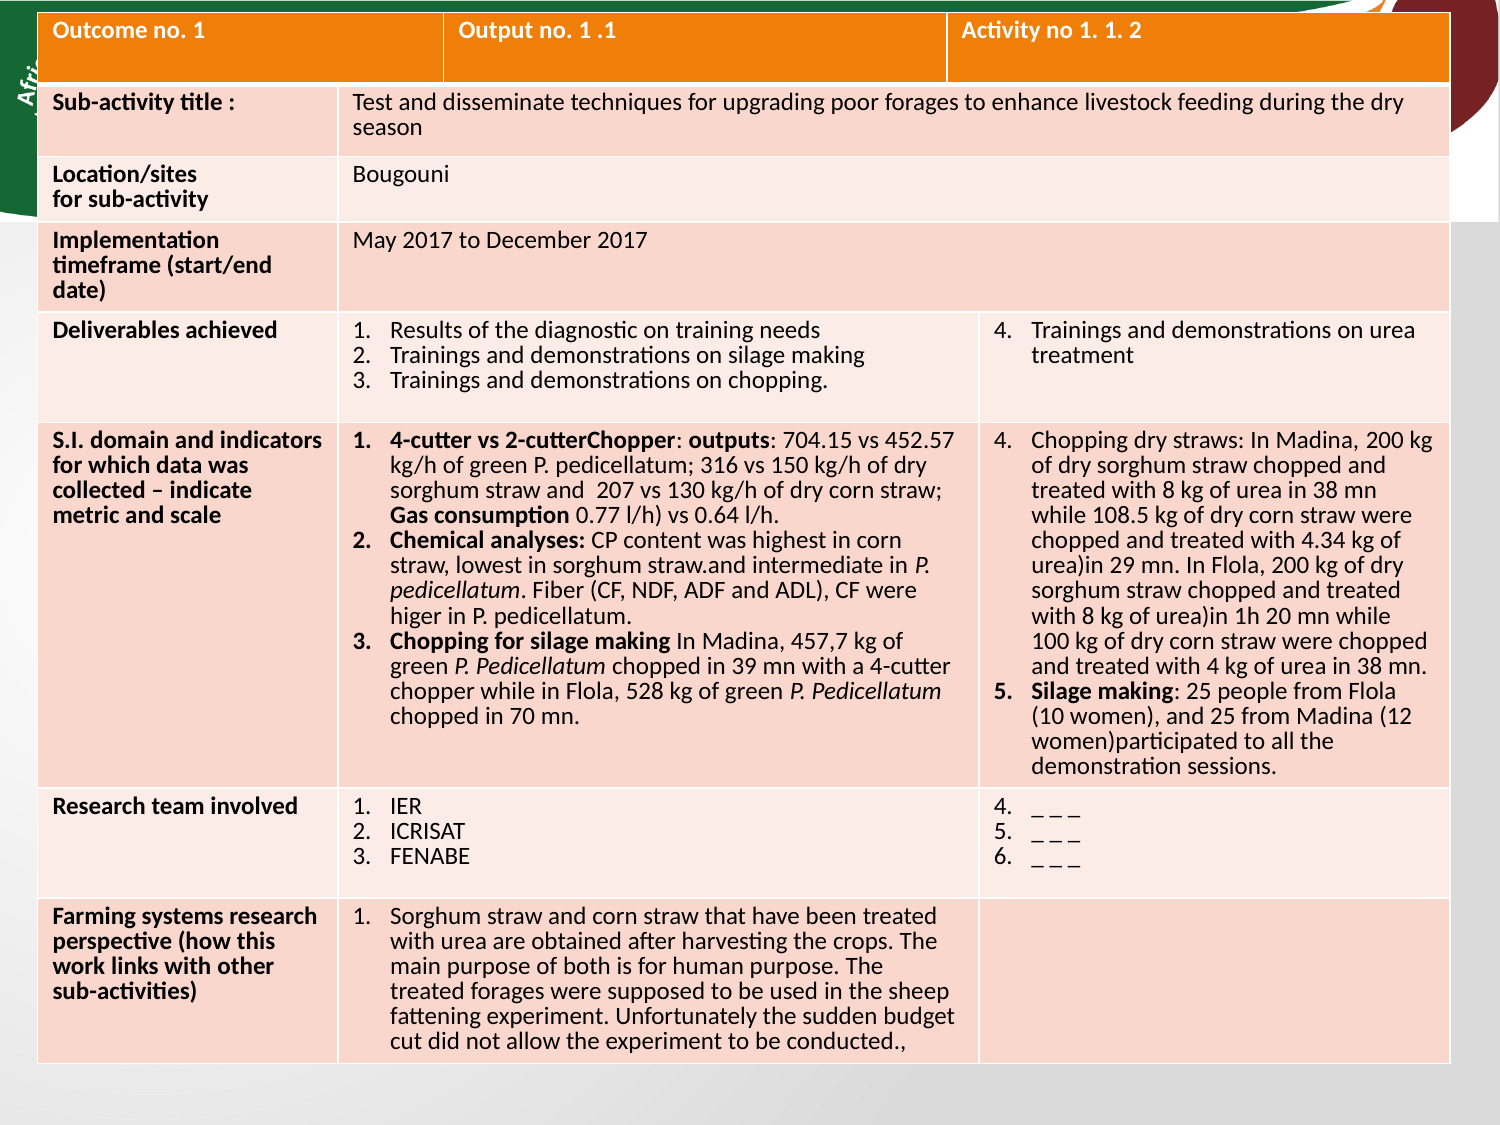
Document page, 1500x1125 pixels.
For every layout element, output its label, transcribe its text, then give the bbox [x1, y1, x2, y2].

table_cell Implementation timeframe (start/end date) [38, 223, 337, 311]
table_header Output no. 1 .1 [444, 13, 946, 82]
table_cell Deliverables achieved [38, 313, 337, 422]
table_cell _ _ _ _ _ _ _ _ _ [980, 789, 1449, 897]
table_header Outcome no. 1 [38, 13, 443, 82]
table_cell Farming systems research perspective (how this work links with other sub-activities) [38, 899, 337, 1063]
table_cell S.I. domain and indicators for which data was collected – indicate metric and scale [38, 423, 337, 787]
table_cell IER ICRISAT FENABE [339, 789, 978, 897]
table_cell Location/sites for sub-activity [38, 157, 337, 221]
table_cell Test and disseminate techniques for upgrading poor forages to enhance livestock feeding during the dry season [339, 87, 1449, 156]
table_cell Results of the diagnostic on training needs Trainings and demonstrations on silage making Trainings and demonstrations on chopping. [339, 313, 978, 422]
table_cell Research team involved [38, 789, 337, 897]
table_cell Chopping dry straws: In Madina, 200 kg of dry sorghum straw chopped and treated with 8 kg of urea in 38 mn while 108.5 kg of dry corn straw were chopped and treated with 4.34 kg of urea)in 29 mn. In Flola, 200 kg of dry sorghum straw chopped and treated with 8 kg of urea)in 1h 20 mn while 100 kg of dry corn straw were chopped and treated with 4 kg of urea in 38 mn. Silage making: 25 people from Flola (10 women), and 25 from Madina (12 women)participated to all the demonstration sessions. [980, 423, 1449, 787]
table_cell Bougouni [339, 157, 1449, 221]
table_cell Trainings and demonstrations on urea treatment [980, 313, 1449, 422]
table_cell 4-cutter vs 2-cutterChopper: outputs: 704.15 vs 452.57 kg/h of green P. pedicellatum; 316 vs 150 kg/h of dry sorghum straw and 207 vs 130 kg/h of dry corn straw; Gas consumption 0.77 l/h) vs 0.64 l/h. Chemical analyses: CP content was highest in corn straw, lowest in sorghum straw.and intermediate in P. pedicellatum. Fiber (CF, NDF, ADF and ADL), CF were higer in P. pedicellatum. Chopping for silage making In Madina, 457,7 kg of green P. Pedicellatum chopped in 39 mn with a 4-cutter chopper while in Flola, 528 kg of green P. Pedicellatum chopped in 70 mn. [339, 423, 978, 787]
table_cell Sorghum straw and corn straw that have been treated with urea are obtained after harvesting the crops. The main purpose of both is for human purpose. The treated forages were supposed to be used in the sheep fattening experiment. Unfortunately the sudden budget cut did not allow the experiment to be conducted., [339, 899, 978, 1063]
table_header Activity no 1. 1. 2 [948, 13, 1449, 82]
table_cell Sub-activity title : [38, 87, 337, 156]
picture [0, 0, 1499, 222]
table_cell May 2017 to December 2017 [339, 223, 1449, 311]
table_cell [980, 899, 1449, 1063]
